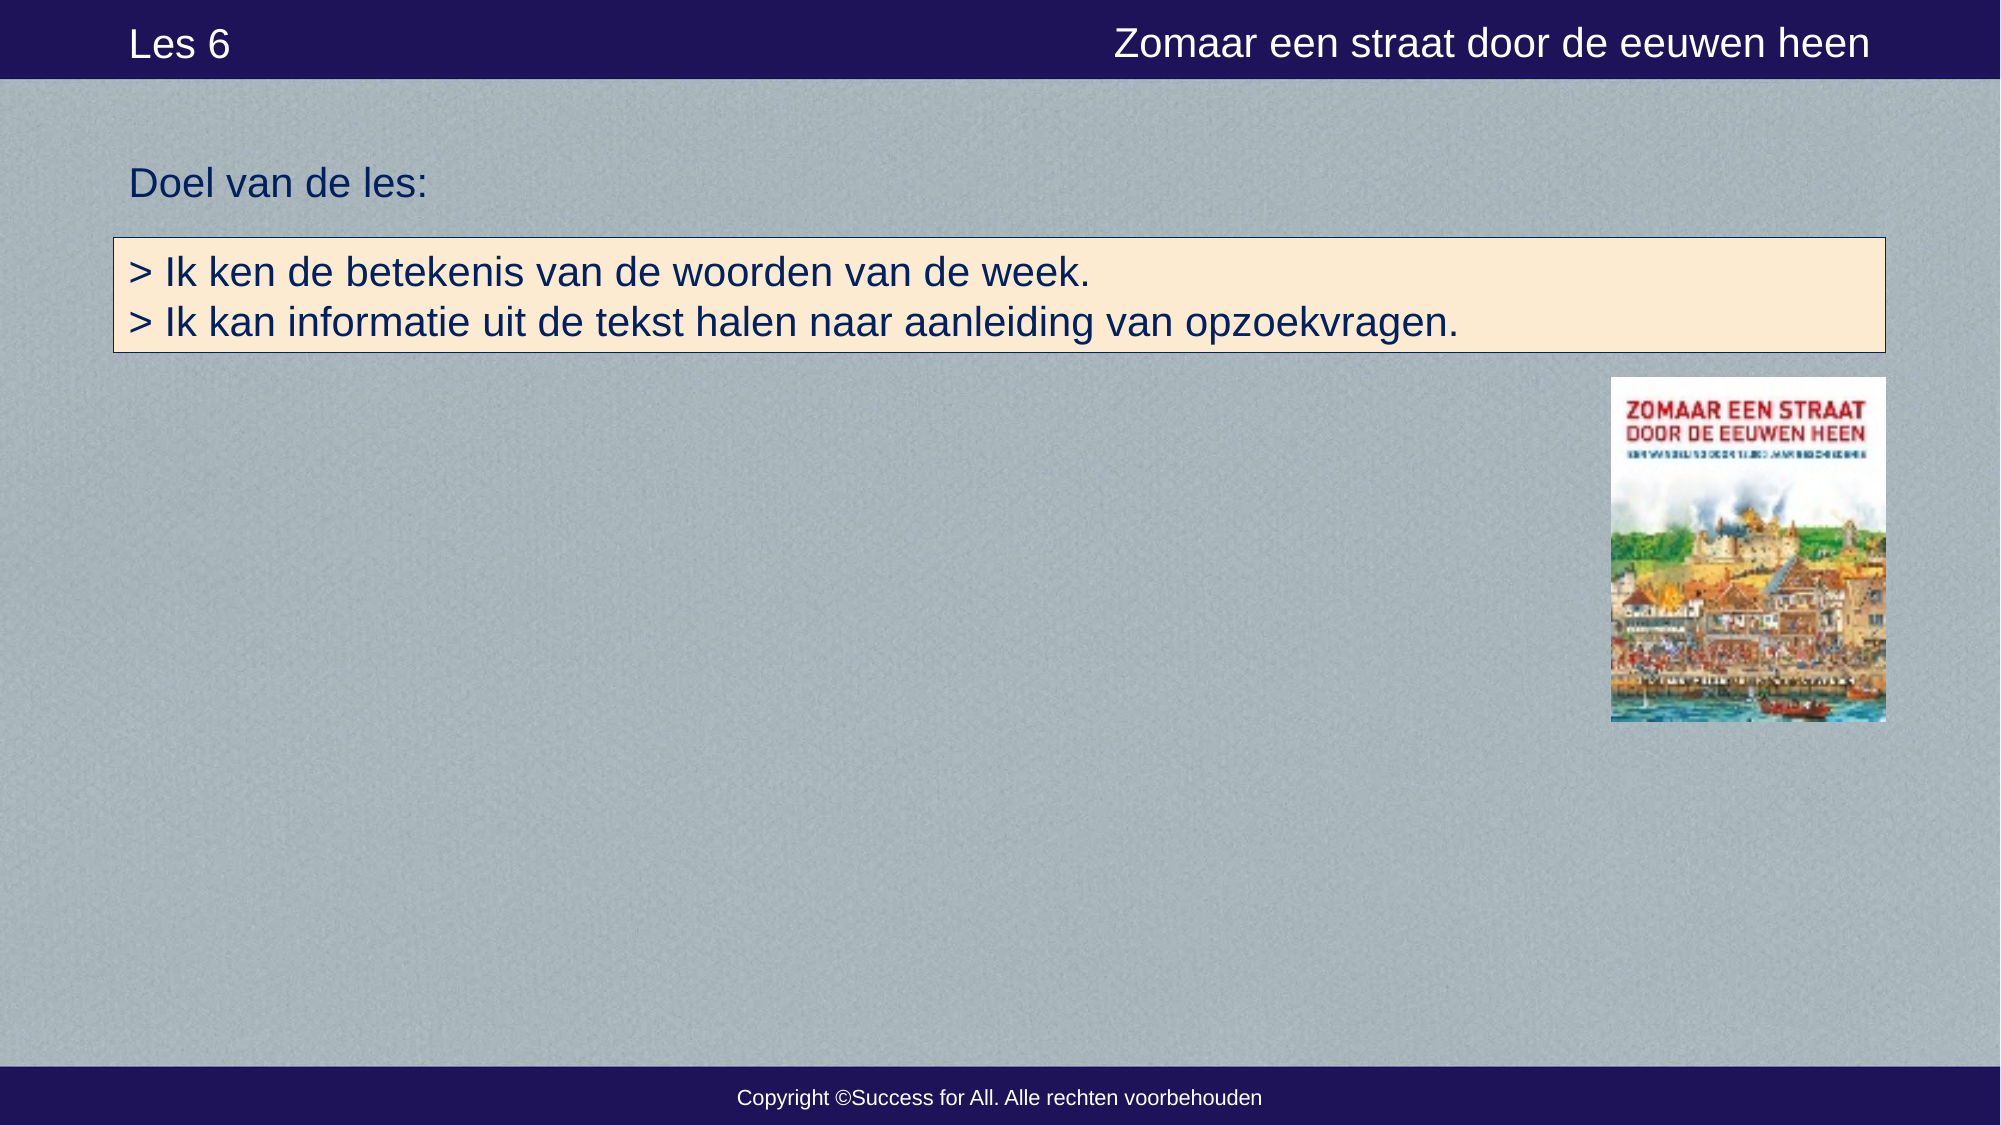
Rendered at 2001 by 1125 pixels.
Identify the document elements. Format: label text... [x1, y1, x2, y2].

text_box Les 6 [114, 9, 354, 75]
text_box Zomaar een straat door de eeuwen heen [999, 8, 1886, 73]
text_box Doel van de les: [113, 148, 1635, 214]
picture [0, 0, 2001, 1125]
text_box Copyright ©Success for All. Alle rechten voorbehouden [0, 1076, 2000, 1125]
text_box > Ik ken de betekenis van de woorden van de week. > Ik kan informatie uit de tekst halen naar aanleiding van opzoekvragen. [113, 237, 1886, 353]
